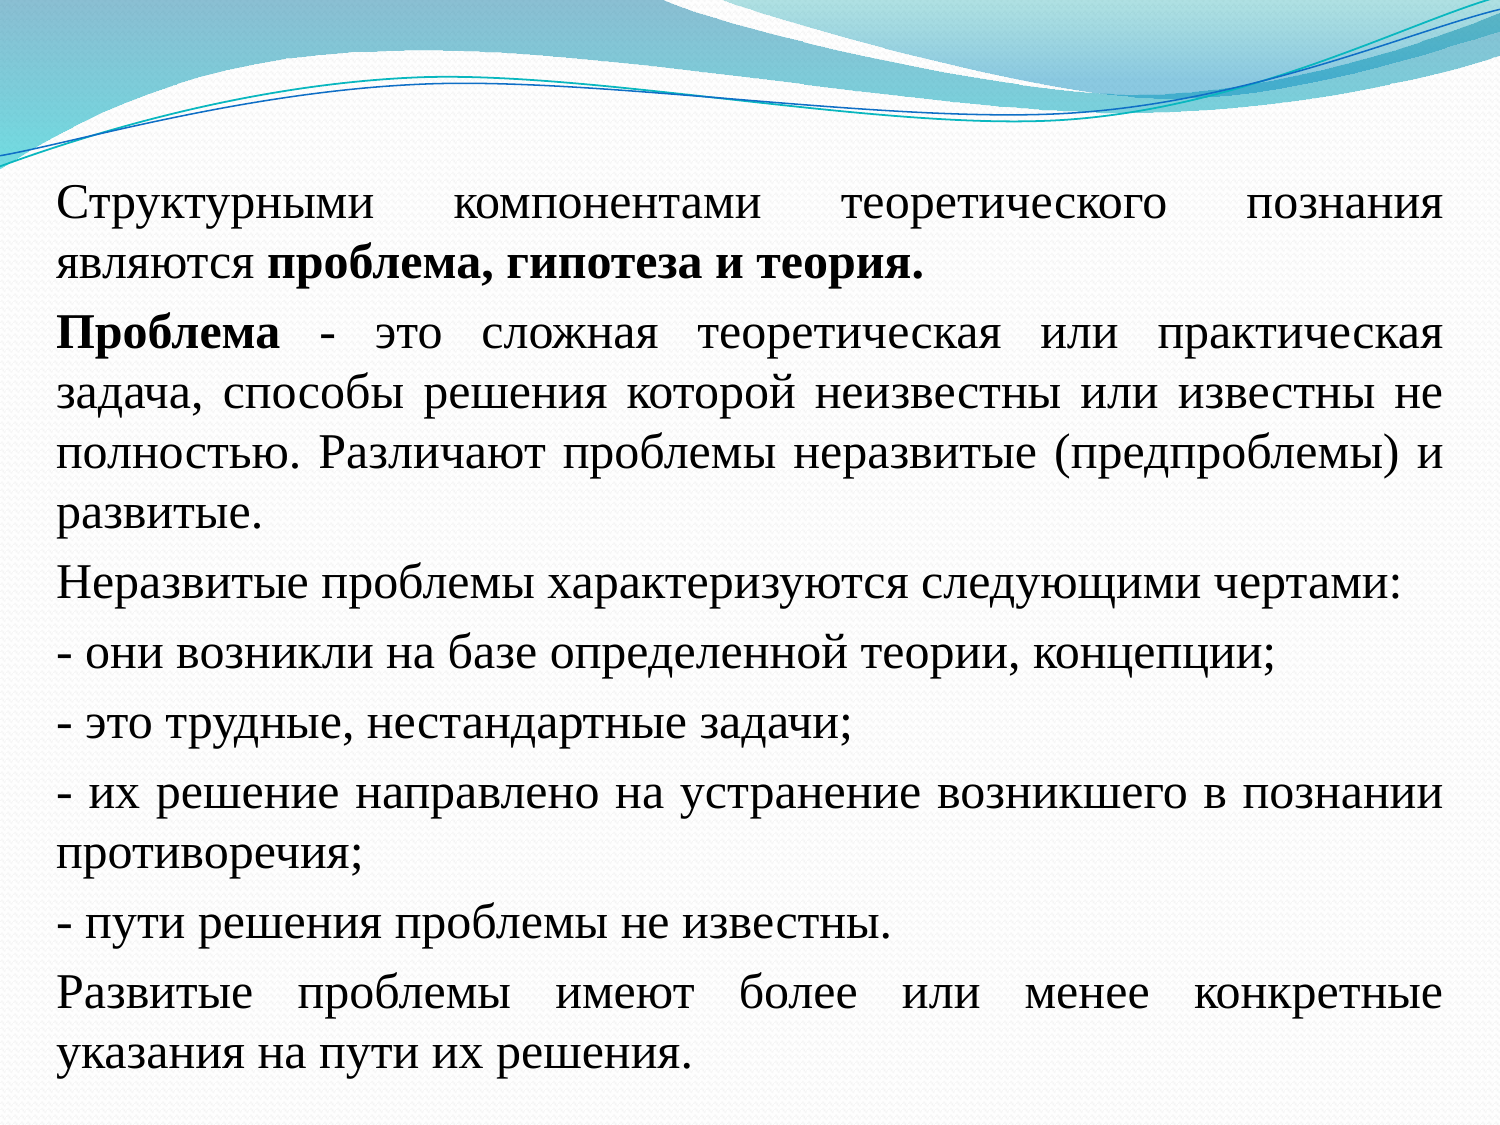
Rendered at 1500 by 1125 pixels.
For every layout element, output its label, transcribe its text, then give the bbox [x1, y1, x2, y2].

list Структурными компонентами теоретического познания являются проблема, гипотеза и теория. Проблема - это сложная теоретическая или практическая задача, способы решения которой неизвестны или известны не полностью. Различают проблемы неразвитые (предпроблемы) и развитые. Неразвитые проблемы характеризуются следующими чертами: - они возникли на базе определенной теории, концепции; - это трудные, нестандартные задачи; - их решение направлено на устранение возникшего в познании противоречия; - пути решения проблемы не известны. Развитые проблемы имеют более или менее конкретные указания на пути их решения. [41, 160, 1459, 1083]
